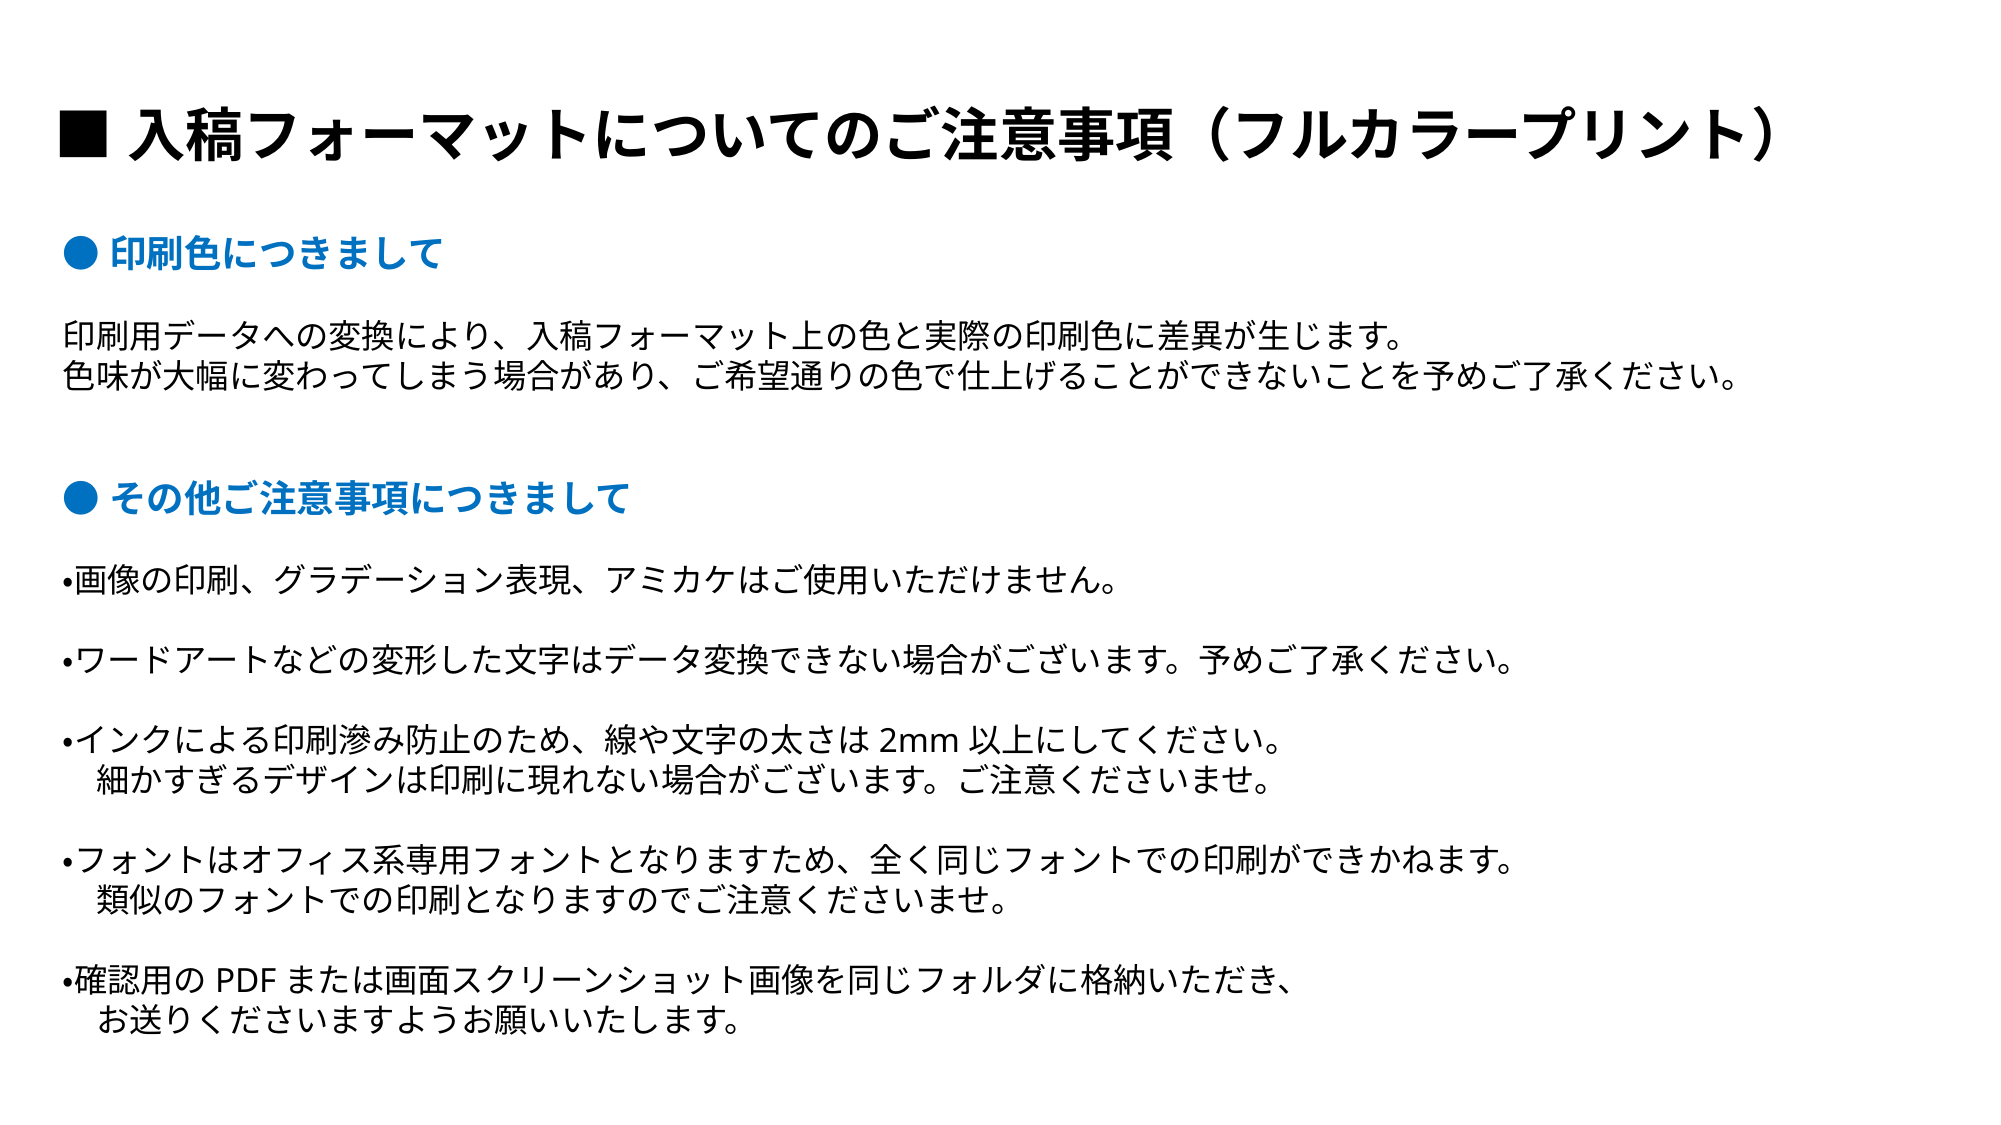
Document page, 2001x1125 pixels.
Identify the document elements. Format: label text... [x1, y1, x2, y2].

text_box ■入稿フォーマットについてのご注意事項（フルカラープリント） [39, 90, 1825, 176]
text_box ●印刷色につきまして 印刷用データへの変換により、入稿フォーマット上の色と実際の印刷色に差異が生じます。 色味が大幅に変わってしまう場合があり、ご希望通りの色で仕上げることができないことを予めご了承ください。 ●その他ご注意事項につきまして ・画像の印刷、グラデーション表現、アミカケはご使用いただけません。 ・ワードアートなどの変形した文字はデータ変換できない場合がございます。予めご了承ください。 ・インクによる印刷滲み防止のため、線や文字の太さは2mm以上にしてください。 細かすぎるデザインは印刷に現れない場合がございます。ご注意くださいませ。 ・フォントはオフィス系専用フォントとなりますため、全く同じフォントでの印刷ができかねます。 類似のフォントでの印刷となりますのでご注意くださいませ。 ・確認用のPDFまたは画面スクリーンショット画像を同じフォルダに格納いただき、 お送りくださいますようお願いいたします。 [48, 222, 1932, 1046]
